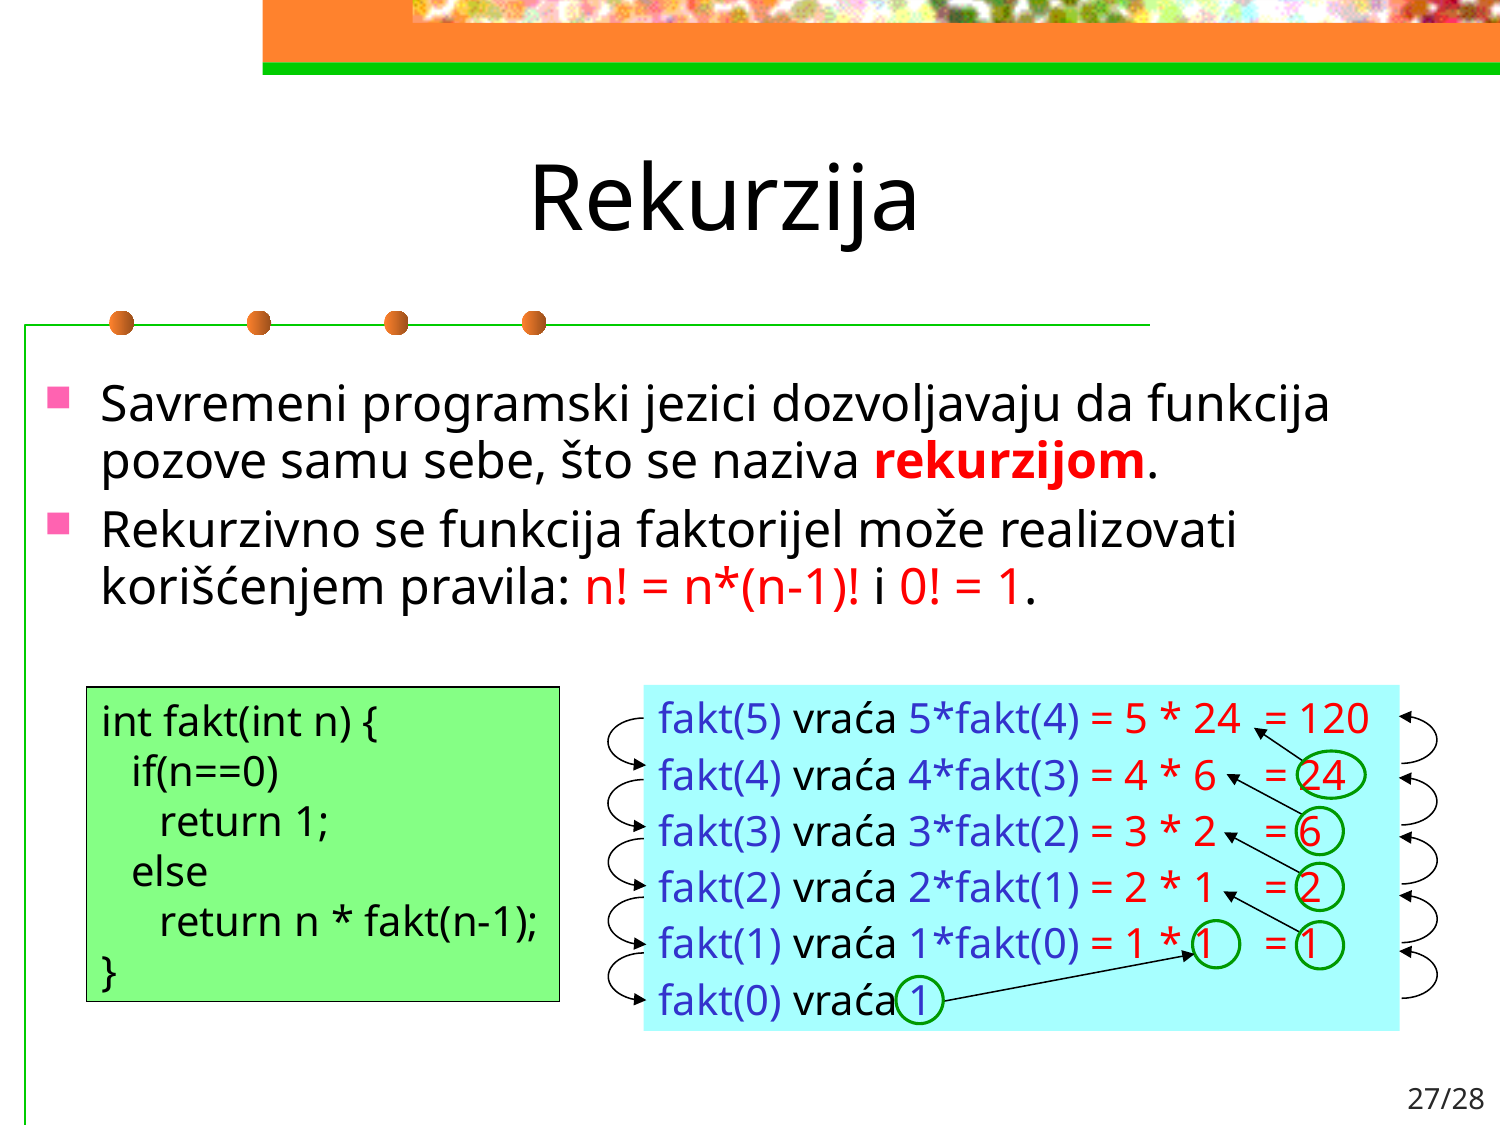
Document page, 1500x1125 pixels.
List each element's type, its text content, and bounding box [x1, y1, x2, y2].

text_box [1224, 832, 1300, 873]
text_box [1296, 921, 1344, 969]
text_box [1223, 891, 1300, 932]
text_box [1296, 863, 1344, 911]
text_box [1398, 710, 1438, 764]
text_box [1226, 774, 1302, 815]
text_box [1253, 727, 1303, 761]
text_box [1398, 772, 1438, 826]
text_box [608, 838, 647, 892]
text_box [608, 952, 647, 1006]
title Rekurzija [87, 99, 1363, 288]
text_box [608, 897, 647, 950]
text_box [607, 779, 647, 833]
text_box [944, 950, 1195, 1002]
text_box int fakt(int n) { if(n==0) return 1; else return n * fakt(n-1); } [86, 686, 560, 1002]
text_box 27/28 [1374, 1072, 1500, 1123]
text_box [895, 976, 944, 1024]
picture [412, 0, 1500, 23]
text_box [1296, 807, 1344, 855]
list Savremeni programski jezici dozvoljavaju da funkcija pozove samu sebe, što se naziva rekurzijom. Rekurzivno se funkcija faktorijel može realizovati korišćenjem pravila: n! = n*(n-1)! i 0! = 1. [29, 368, 1471, 681]
text_box [1399, 831, 1438, 885]
text_box [1192, 920, 1240, 968]
text_box [1399, 890, 1438, 943]
text_box [607, 717, 647, 771]
text_box fakt(5) vraća 5*fakt(4) = 5 * 24 = 120 fakt(4) vraća 4*fakt(3) = 4 * 6 = 24 fakt(3) vraća 3*fakt(2) = 3 * 2 = 6 fakt(2) vraća 2*fakt(1) = 2 * 1 = 2 fakt(1) vraća 1*fakt(0) = 1 * 1 = 1 fakt(0) vraća 1 [643, 684, 1400, 1031]
text_box [1297, 751, 1366, 799]
text_box [1399, 945, 1438, 999]
